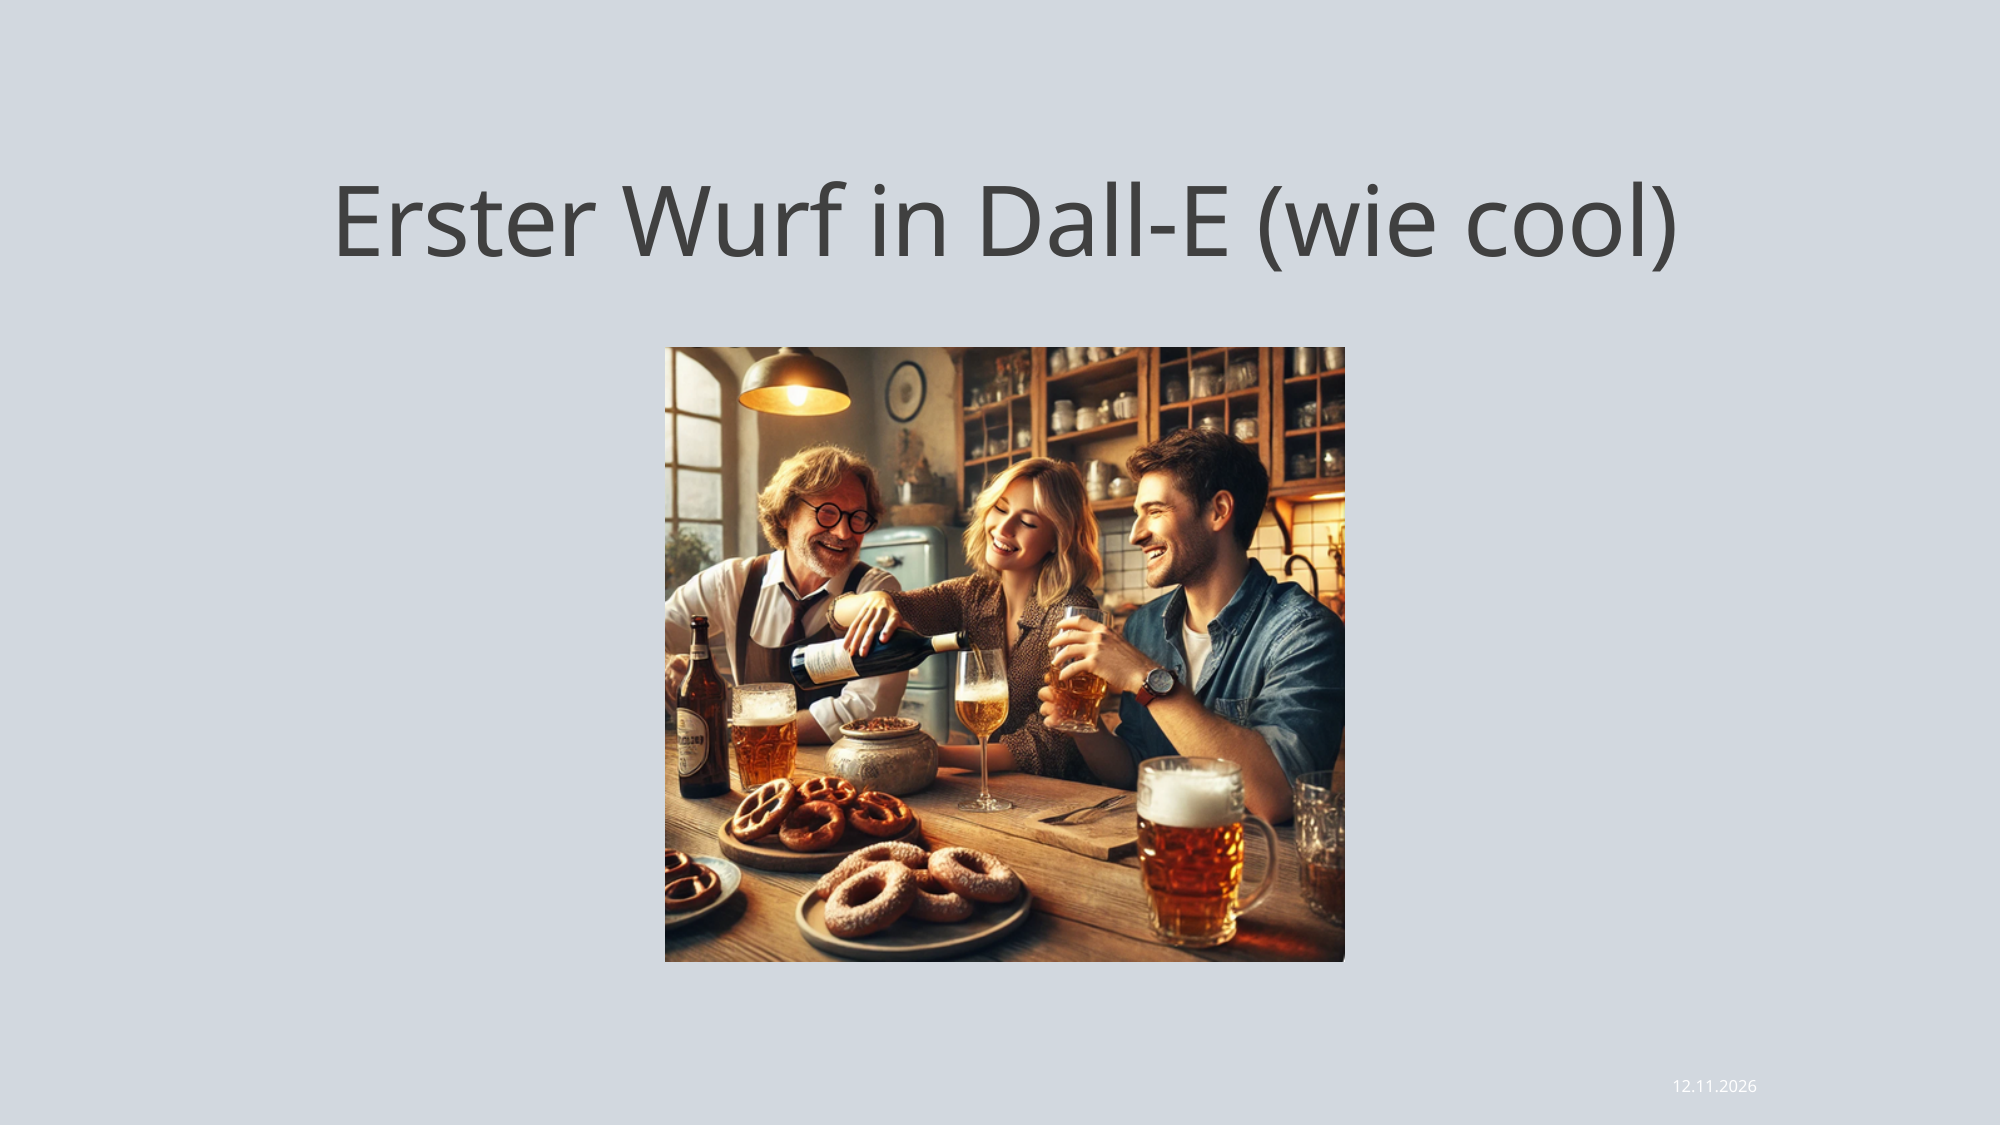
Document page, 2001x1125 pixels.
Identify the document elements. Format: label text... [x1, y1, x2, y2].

title Erster Wurf in Dall-E (wie cool) [180, 47, 1830, 285]
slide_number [1348, 1057, 1773, 1118]
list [664, 346, 1345, 962]
